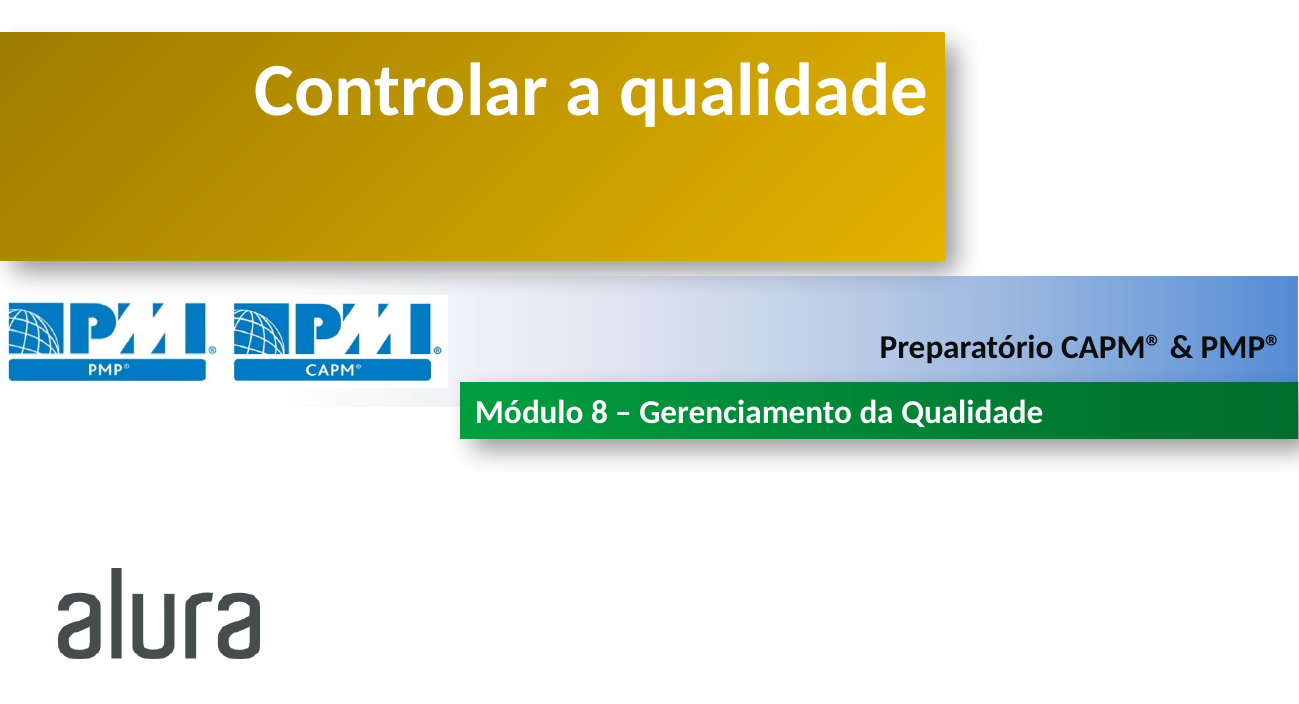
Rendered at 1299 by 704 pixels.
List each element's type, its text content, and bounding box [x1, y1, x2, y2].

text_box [0, 294, 449, 390]
text_box [270, 374, 1298, 407]
text_box Controlar a qualidade [0, 32, 945, 261]
picture [58, 568, 260, 660]
text_box Módulo 8 – Gerenciamento da Qualidade [460, 382, 1299, 439]
text_box Preparatório CAPM® & PMP® [452, 317, 1298, 374]
text_box [270, 276, 1298, 317]
